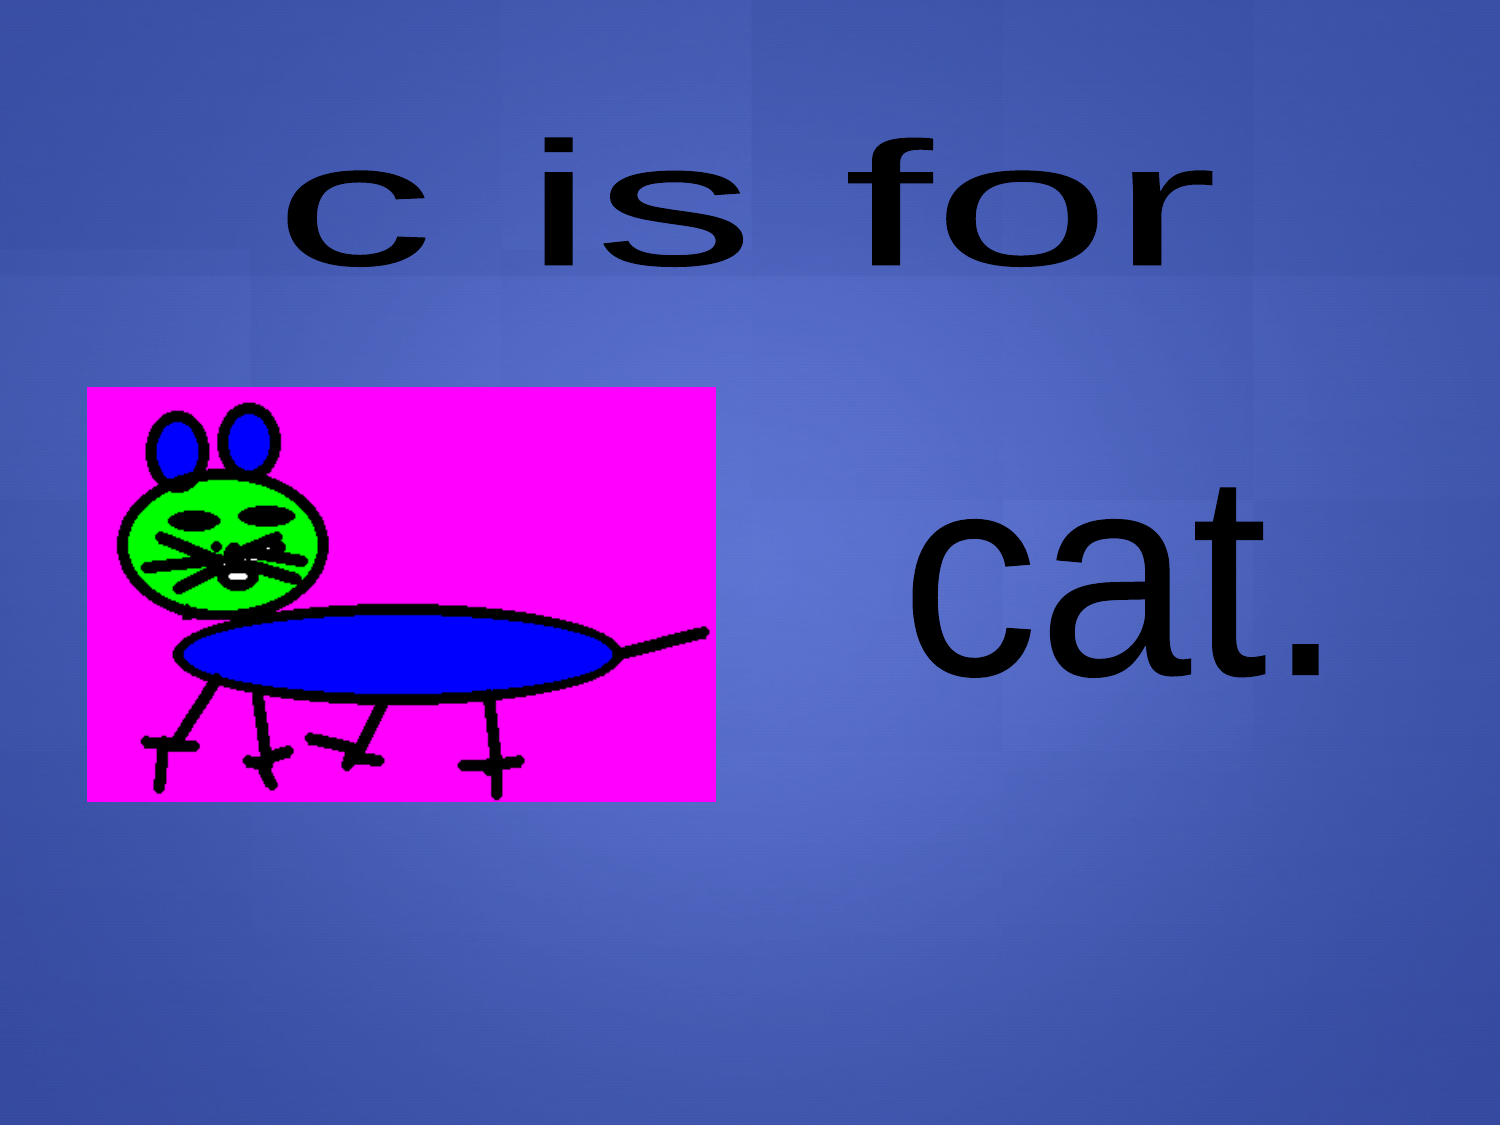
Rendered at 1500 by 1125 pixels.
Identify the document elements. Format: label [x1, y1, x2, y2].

text_box [86, 386, 717, 803]
